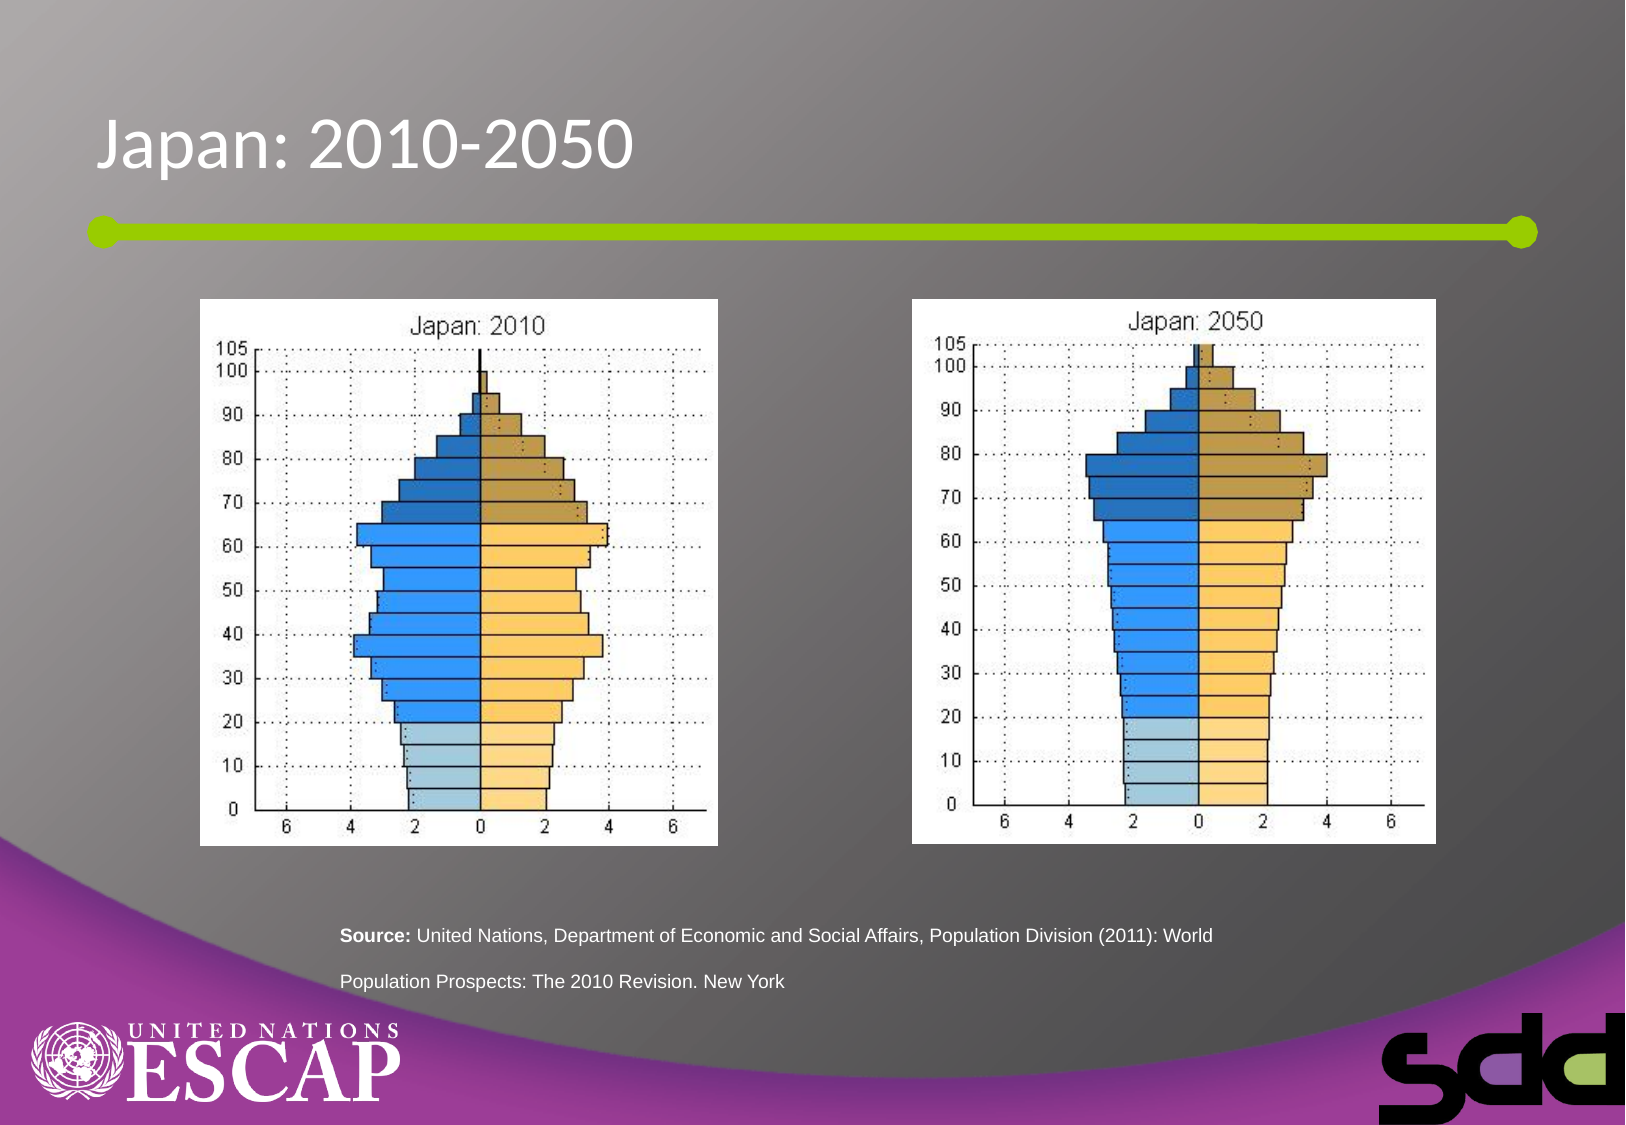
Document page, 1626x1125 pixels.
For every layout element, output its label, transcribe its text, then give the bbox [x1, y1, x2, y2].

picture [0, 0, 1625, 1125]
title Japan: 2010-2050 [80, 44, 1546, 233]
text_box Source: United Nations, Department of Economic and Social Affairs, Population Division (2011): World Population Prospects: The 2010 Revision. New York [324, 893, 1325, 1000]
